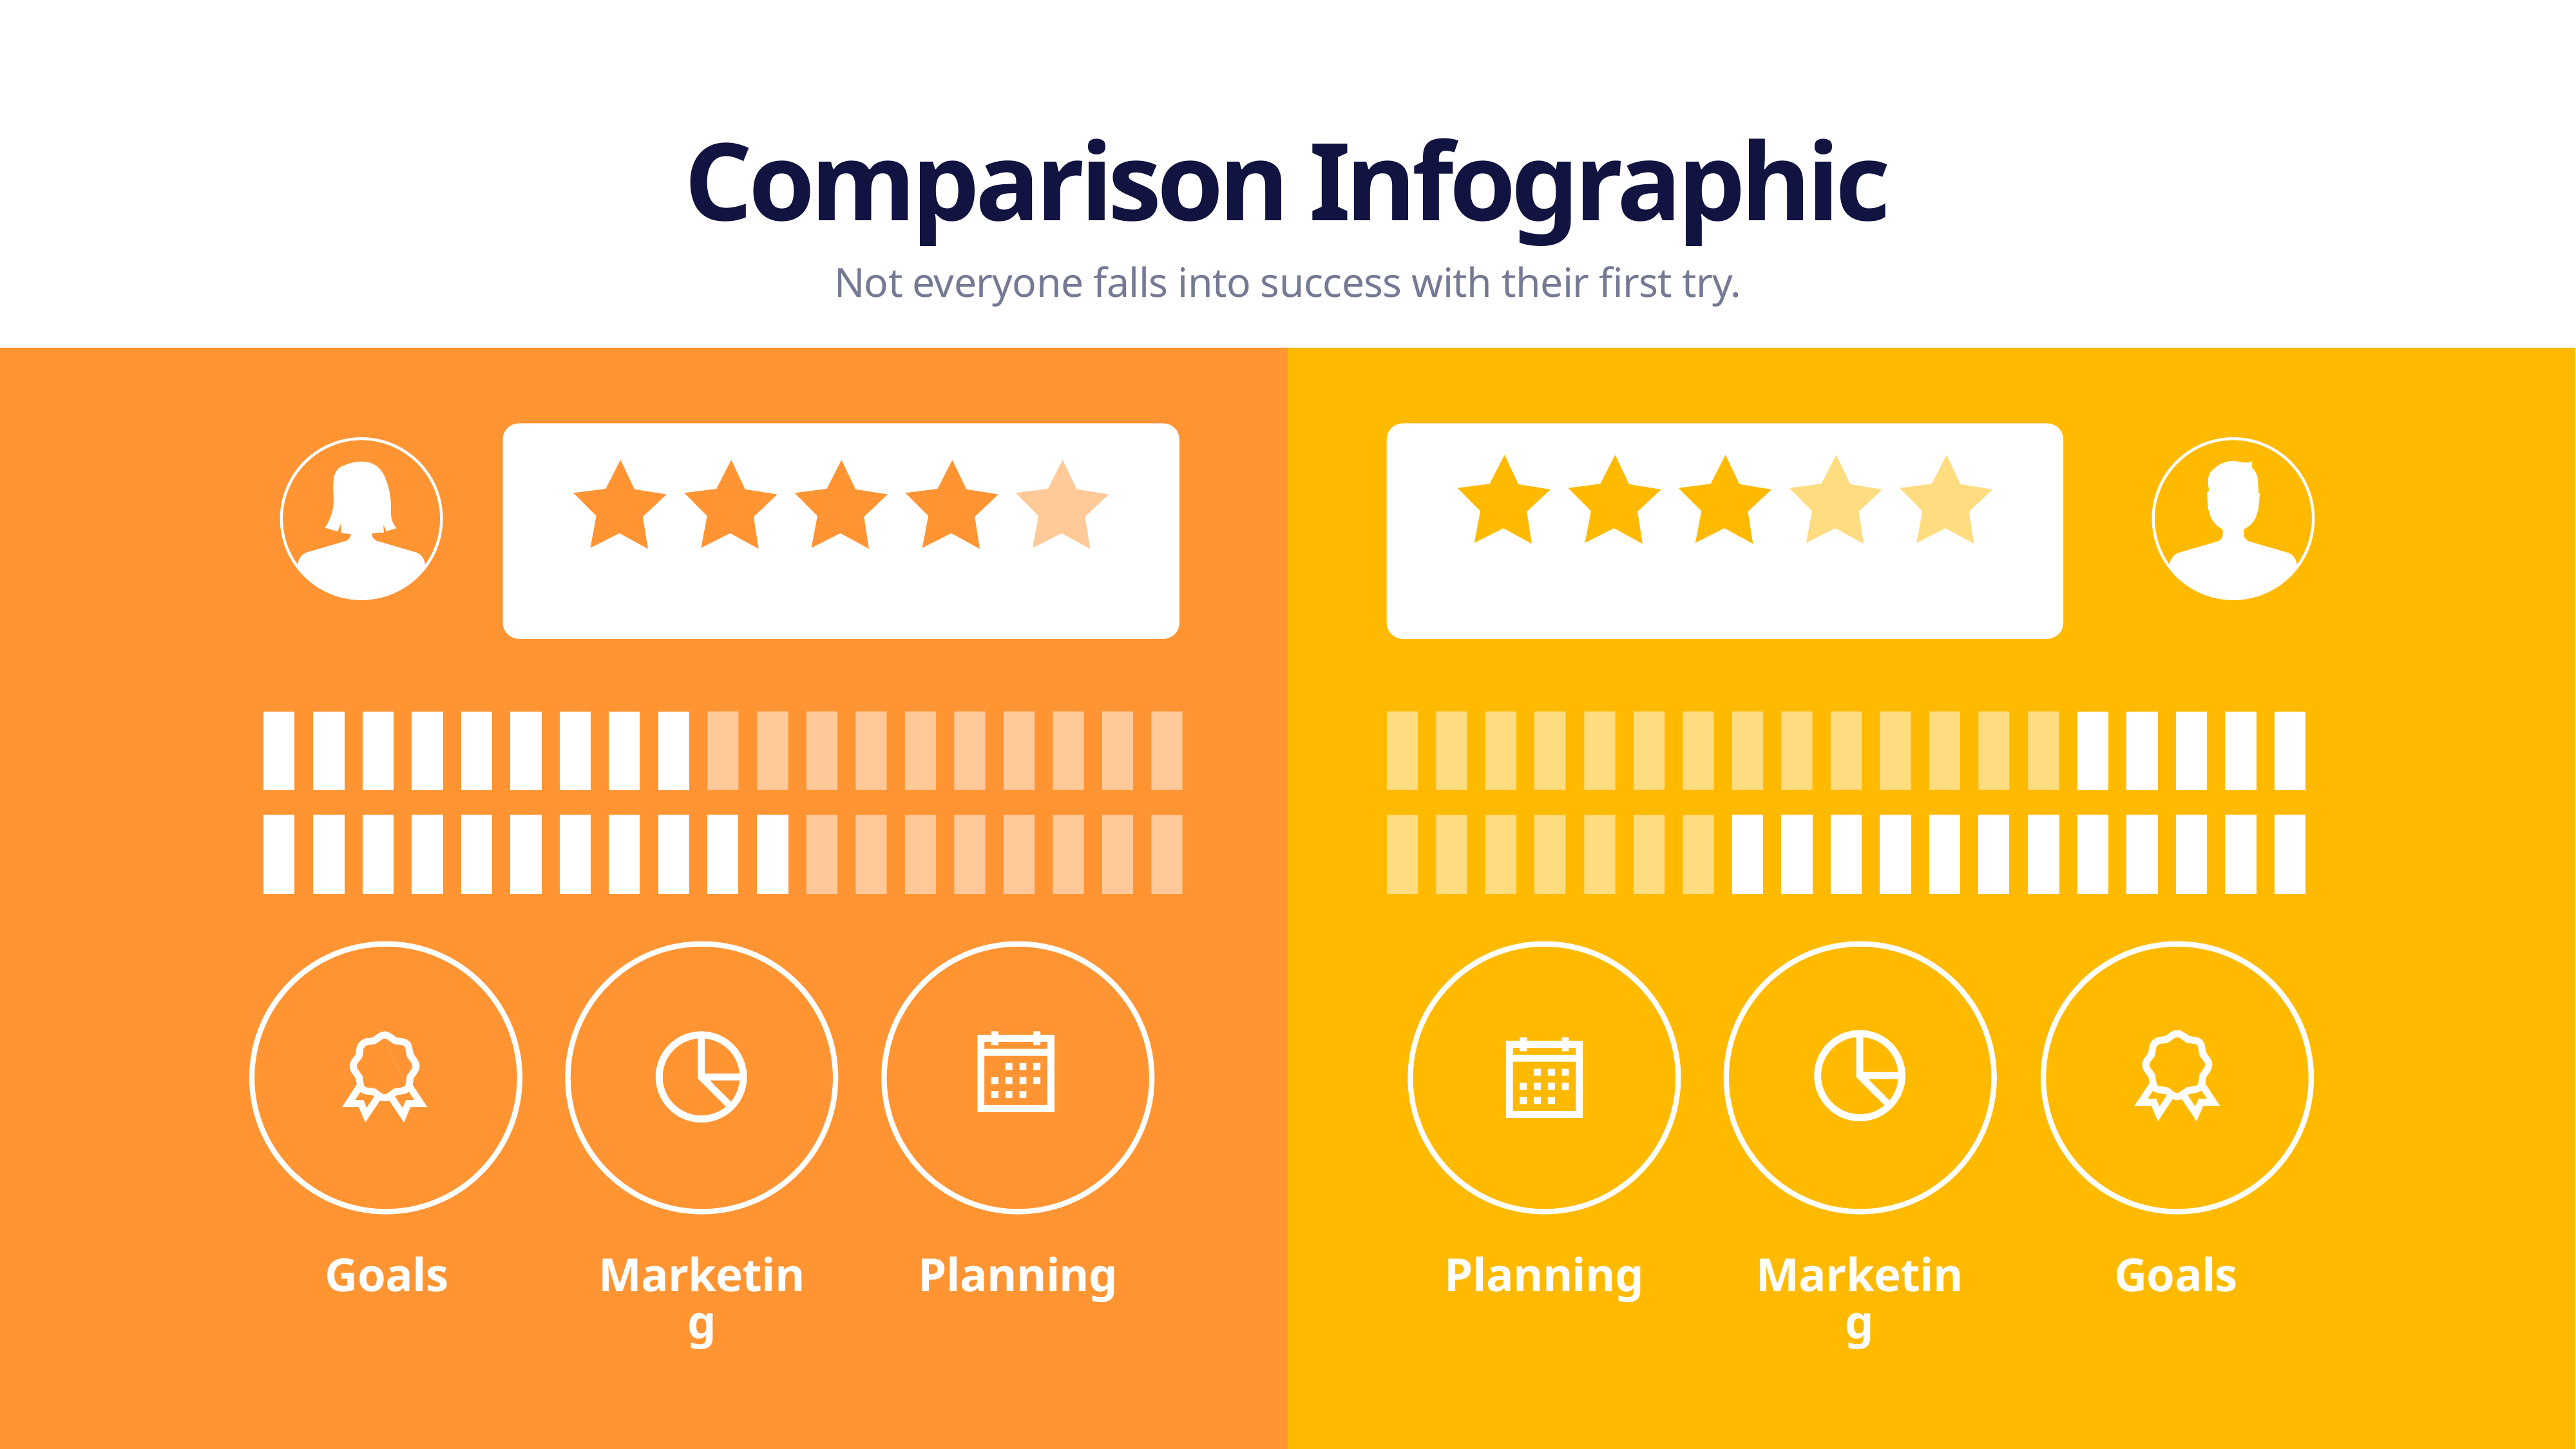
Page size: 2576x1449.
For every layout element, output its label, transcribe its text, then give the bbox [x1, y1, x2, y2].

text_box [1053, 711, 1084, 790]
text_box [655, 1031, 747, 1123]
text_box [2274, 711, 2306, 790]
text_box [1633, 815, 1665, 895]
text_box [1683, 815, 1714, 895]
text_box [559, 711, 591, 790]
text_box Planning [895, 1249, 1141, 1306]
text_box [855, 711, 887, 790]
text_box [1814, 1030, 1905, 1122]
text_box Planning [1421, 1249, 1668, 1306]
text_box [1505, 1037, 1583, 1118]
text_box [1534, 711, 1566, 790]
text_box [1288, 347, 2576, 1449]
text_box [1386, 815, 1418, 895]
text_box [1732, 815, 1764, 895]
text_box [2175, 815, 2208, 895]
text_box [280, 437, 443, 600]
text_box [362, 711, 394, 790]
text_box [1407, 941, 1681, 1215]
text_box [2134, 1030, 2220, 1122]
text_box [2175, 711, 2208, 790]
text_box [954, 815, 986, 895]
text_box [1534, 815, 1566, 895]
text_box [1929, 815, 1960, 895]
text_box [1436, 815, 1467, 895]
text_box [1633, 711, 1665, 790]
text_box [263, 711, 295, 790]
text_box [263, 815, 295, 895]
text_box [510, 815, 542, 895]
text_box [2126, 711, 2158, 790]
text_box [0, 347, 1288, 1449]
text_box Goals [2053, 1249, 2300, 1306]
text_box [559, 815, 591, 895]
text_box [658, 815, 690, 895]
text_box Comparison Infographic [675, 111, 1901, 247]
text_box [1781, 711, 1813, 790]
text_box [1732, 711, 1764, 790]
text_box [573, 460, 667, 549]
text_box [806, 711, 838, 790]
text_box [757, 711, 788, 790]
text_box [1899, 455, 1993, 544]
text_box [658, 711, 690, 790]
text_box [461, 711, 493, 790]
text_box [2028, 711, 2059, 790]
text_box [2225, 711, 2256, 790]
text_box [2077, 815, 2109, 895]
text_box [1436, 711, 1467, 790]
text_box [904, 815, 937, 895]
text_box [1003, 815, 1035, 895]
text_box [1723, 941, 1997, 1215]
text_box [2041, 941, 2314, 1215]
text_box [1003, 711, 1035, 790]
text_box [1880, 711, 1911, 790]
text_box [794, 460, 888, 549]
text_box [881, 941, 1155, 1215]
text_box [412, 711, 443, 790]
text_box [954, 711, 986, 790]
text_box [757, 815, 788, 895]
text_box [1053, 815, 1084, 895]
text_box [2077, 711, 2109, 790]
text_box [684, 460, 778, 549]
text_box [1789, 455, 1882, 544]
text_box [1151, 711, 1183, 790]
text_box [1457, 455, 1550, 544]
text_box [855, 815, 887, 895]
text_box [461, 815, 493, 895]
text_box [806, 815, 838, 895]
text_box [707, 815, 739, 895]
text_box [362, 815, 394, 895]
text_box [1102, 711, 1134, 790]
text_box [249, 941, 523, 1215]
text_box [1568, 455, 1661, 544]
text_box [1386, 711, 1418, 790]
text_box [2028, 815, 2059, 895]
text_box Goals [263, 1249, 510, 1306]
text_box Marketing [1737, 1249, 1983, 1353]
text_box [609, 711, 640, 790]
text_box [1015, 460, 1109, 549]
text_box [412, 815, 443, 895]
text_box [1151, 815, 1183, 895]
text_box [1978, 815, 2010, 895]
text_box [502, 423, 1179, 639]
text_box [1781, 815, 1813, 895]
text_box [609, 815, 640, 895]
text_box [1485, 711, 1516, 790]
text_box [2225, 815, 2256, 895]
text_box [1830, 711, 1862, 790]
text_box [1978, 711, 2010, 790]
text_box [341, 1031, 428, 1123]
text_box [1929, 711, 1960, 790]
text_box [904, 711, 937, 790]
text_box [2151, 437, 2315, 600]
text_box [1683, 711, 1714, 790]
text_box [1386, 423, 2064, 639]
text_box [510, 711, 542, 790]
text_box [313, 815, 345, 895]
text_box [1485, 815, 1516, 895]
text_box [2126, 815, 2158, 895]
text_box [977, 1031, 1054, 1112]
text_box [565, 941, 839, 1215]
text_box [1584, 711, 1616, 790]
text_box [1880, 815, 1911, 895]
text_box [707, 711, 739, 790]
text_box Not everyone falls into success with their first try. [814, 243, 1762, 310]
text_box [1678, 455, 1772, 544]
text_box [1584, 815, 1616, 895]
text_box [313, 711, 345, 790]
text_box [1102, 815, 1134, 895]
text_box [905, 460, 998, 549]
text_box [1830, 815, 1862, 895]
text_box Marketing [578, 1249, 825, 1353]
text_box [2274, 815, 2306, 895]
